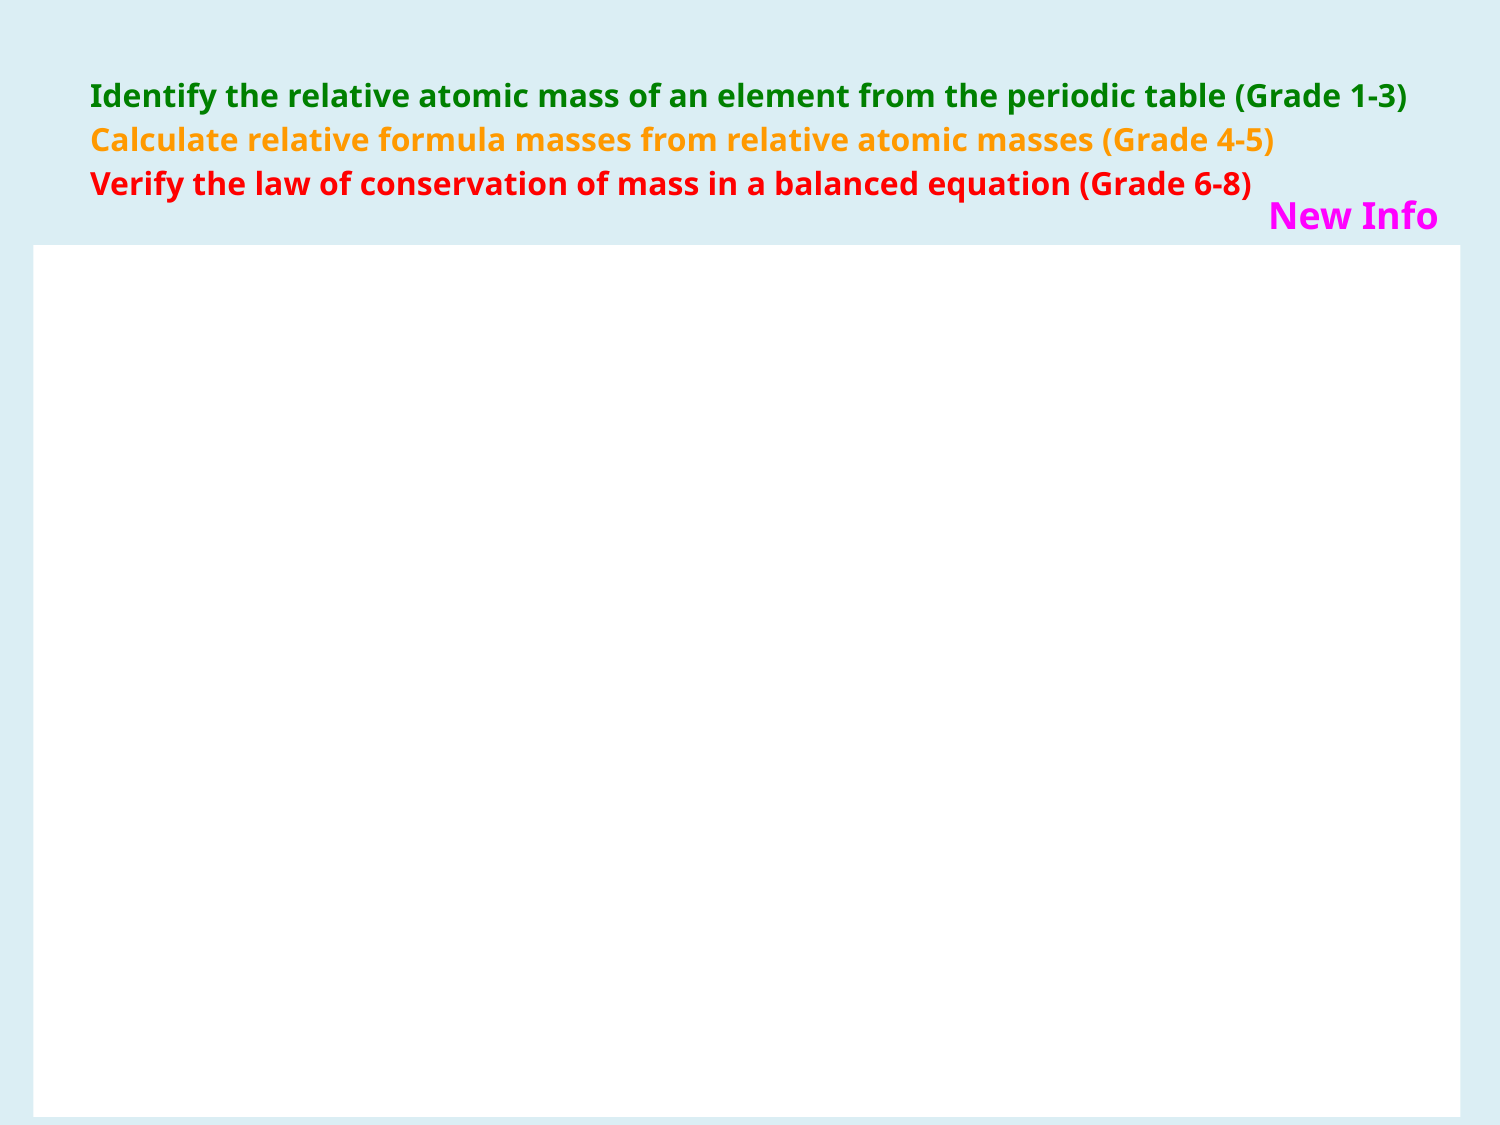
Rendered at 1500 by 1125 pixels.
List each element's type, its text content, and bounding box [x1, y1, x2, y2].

text_box New Info [1253, 184, 1454, 245]
title Identify the relative atomic mass of an element from the periodic table (Grade 1-3) Calculate relative formula masses from relative atomic masses (Grade 4-5) Verify the law of conservation of mass in a balanced equation (Grade 6-8) [75, 45, 1425, 233]
